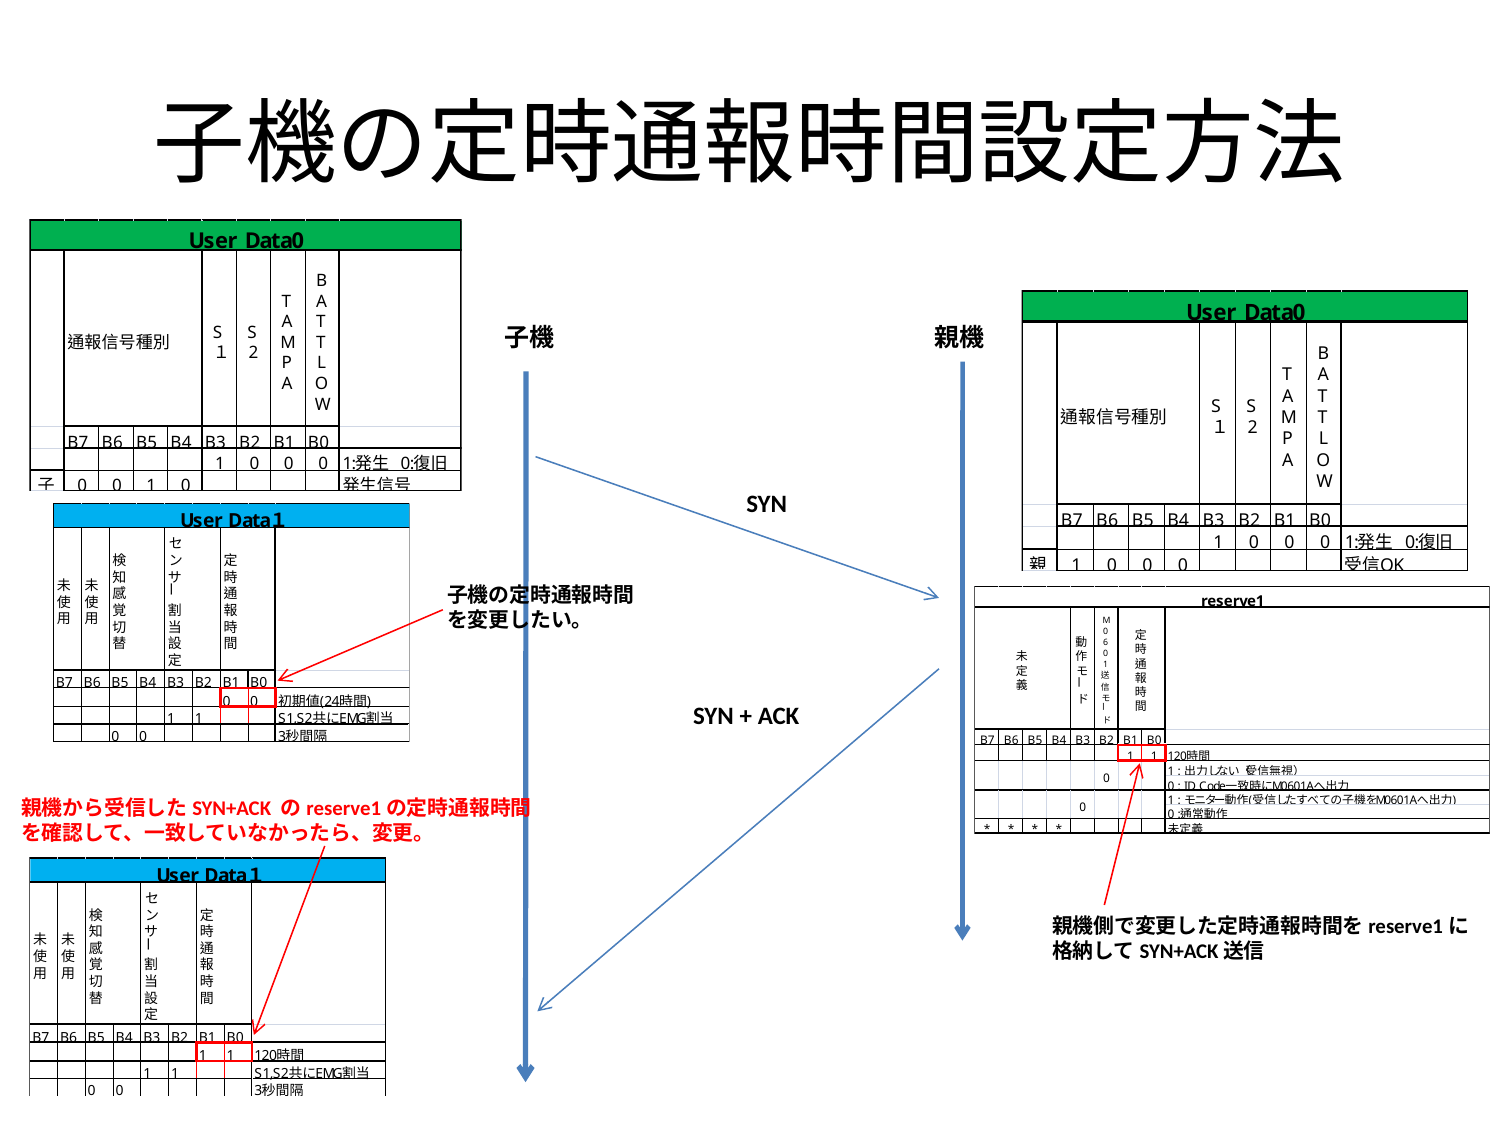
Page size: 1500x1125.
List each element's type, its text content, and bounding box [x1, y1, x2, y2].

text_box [1021, 290, 1470, 572]
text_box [535, 456, 940, 599]
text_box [29, 219, 463, 492]
text_box 子機 [490, 314, 570, 360]
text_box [1050, 816, 1194, 853]
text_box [52, 503, 411, 743]
text_box 親機から受信したSYN+ACK のreserve1の定時通報時間 を確認して、一致していなかったら、変更。 [6, 786, 532, 852]
title 子機の定時通報時間設定方法 [75, 45, 1425, 233]
text_box 親機 [919, 314, 1000, 360]
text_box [537, 668, 940, 1012]
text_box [29, 857, 387, 1097]
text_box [974, 585, 1491, 835]
text_box 親機側で変更した定時通報時間をreserve1に 格納してSYN+ACK送信 [1037, 905, 1484, 970]
text_box 子機の定時通報時間 を変更したい。 [432, 574, 649, 639]
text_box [194, 904, 384, 977]
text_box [277, 609, 444, 681]
